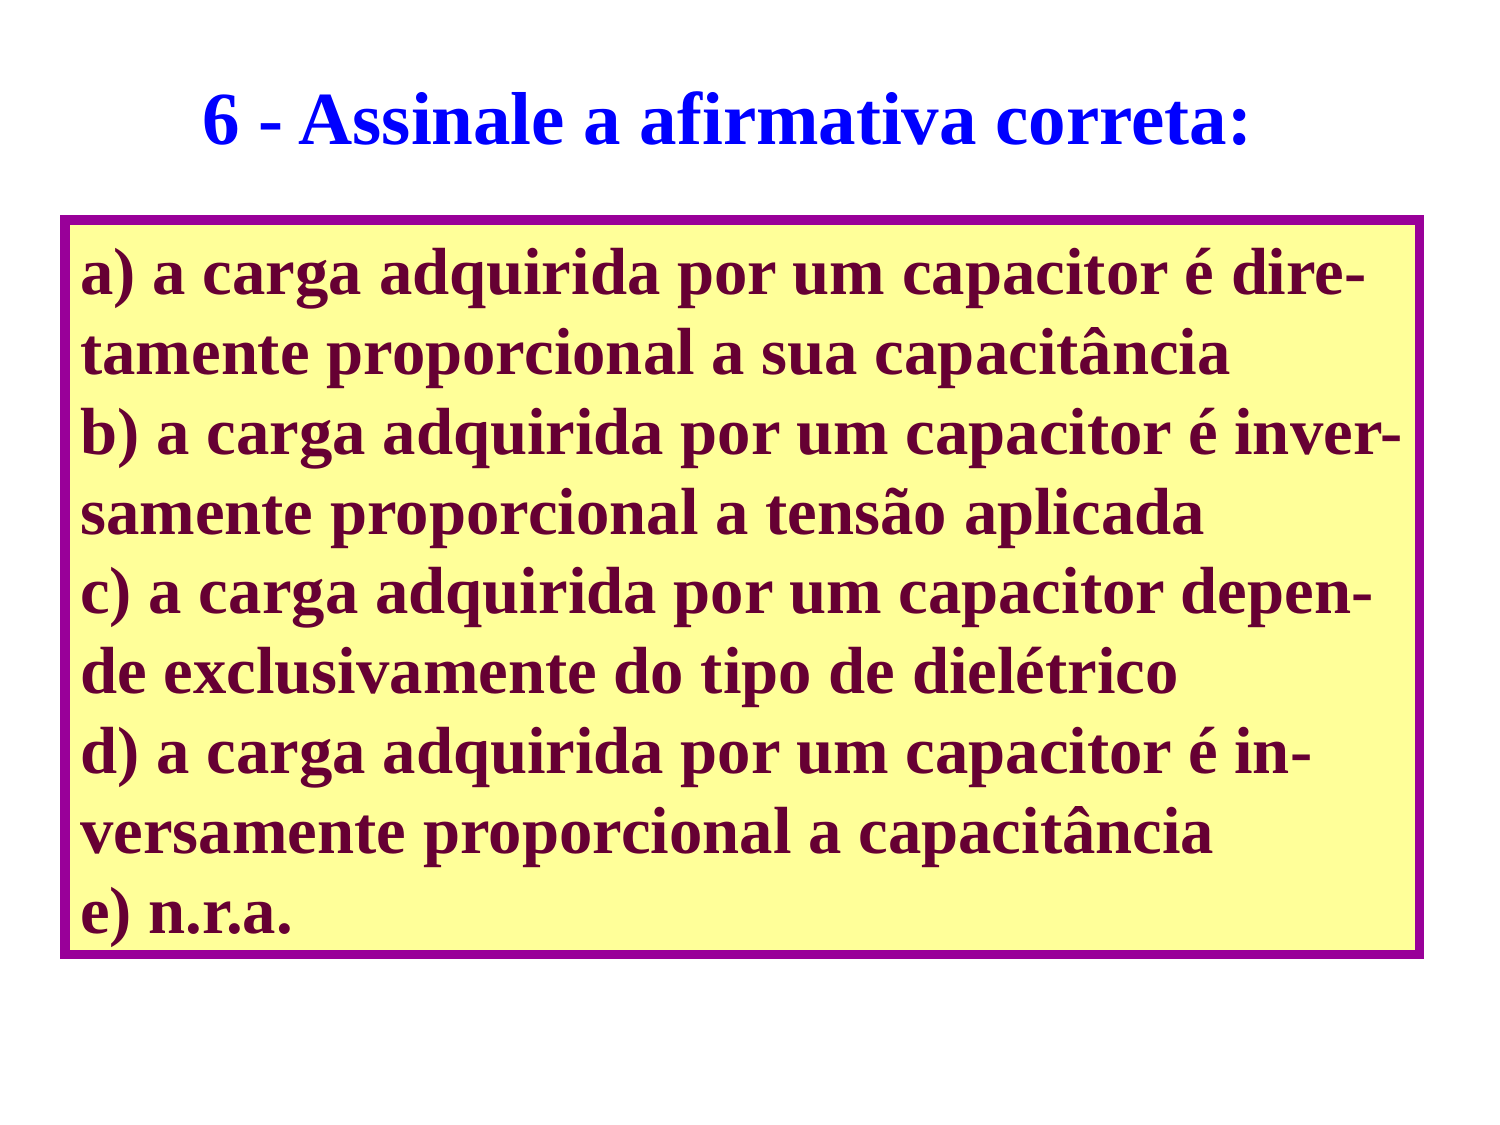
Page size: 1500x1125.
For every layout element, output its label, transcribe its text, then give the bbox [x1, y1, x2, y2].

text_box a) a carga adquirida por um capacitor é dire- tamente proporcional a sua capacitância b) a carga adquirida por um capacitor é inver- samente proporcional a tensão aplicada c) a carga adquirida por um capacitor depen- de exclusivamente do tipo de dielétrico d) a carga adquirida por um capacitor é in- versamente proporcional a capacitância e) n.r.a. [65, 219, 1420, 955]
text_box 6 - Assinale a afirmativa correta: [187, 62, 1269, 168]
